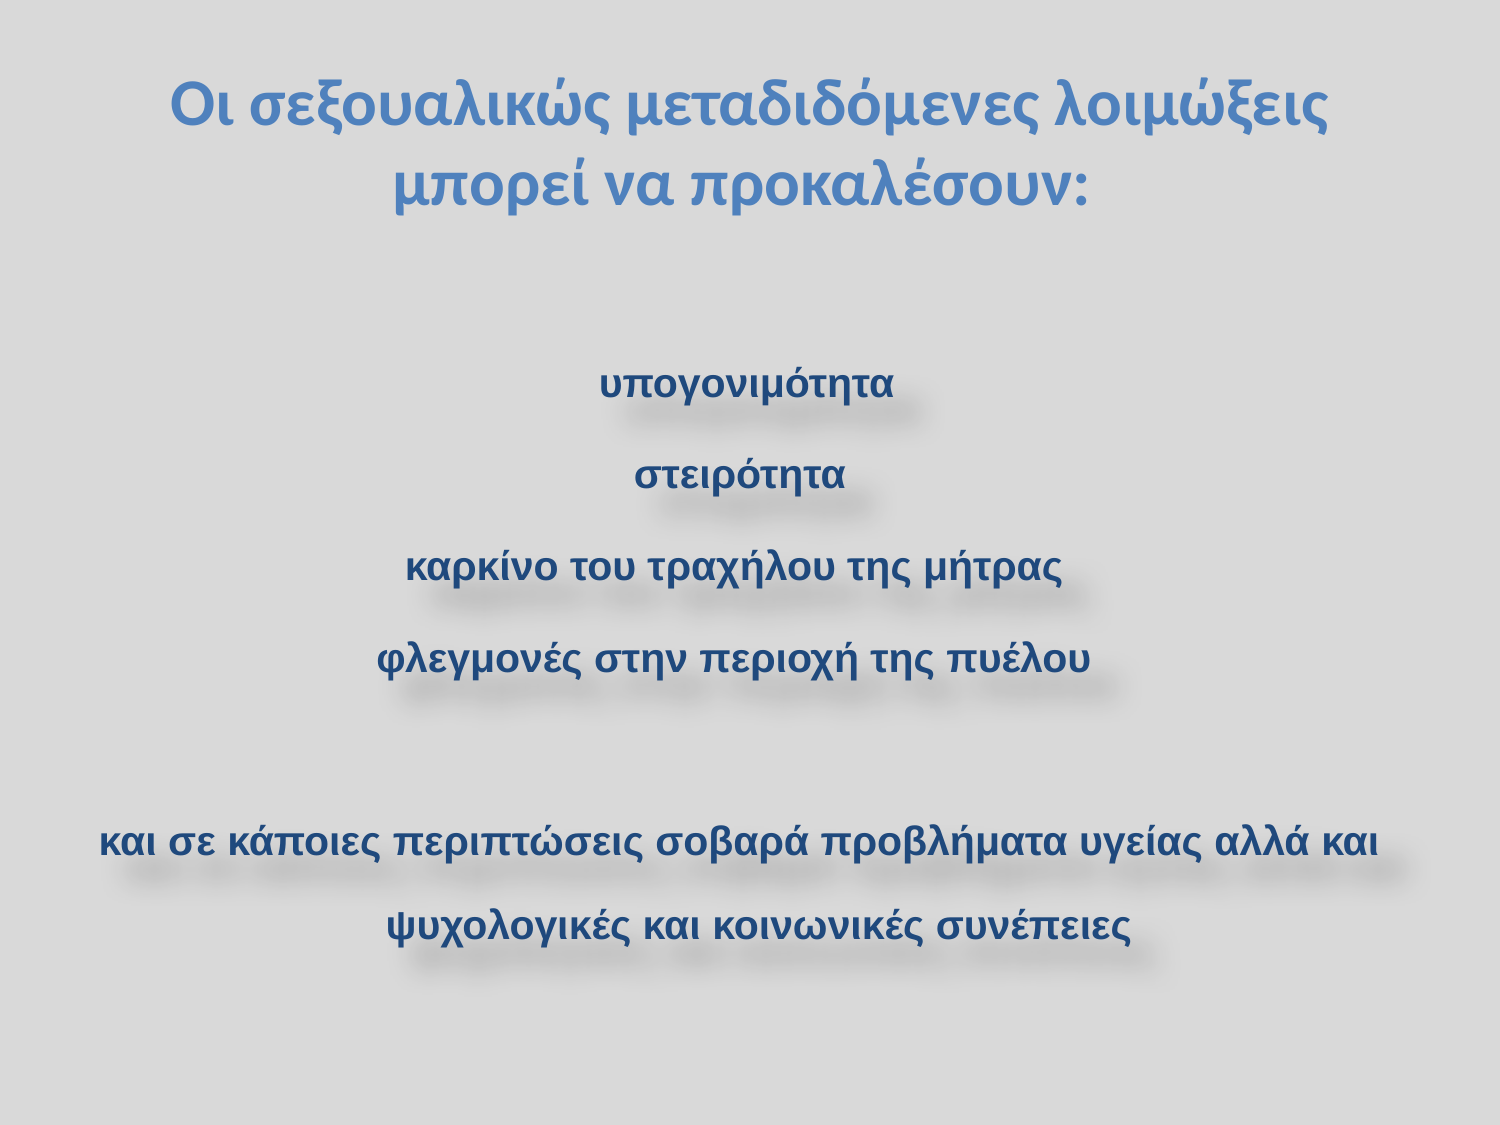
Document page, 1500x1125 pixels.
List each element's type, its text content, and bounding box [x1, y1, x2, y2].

title Οι σεξουαλικώς μεταδιδόμενες λοιμώξεις μπορεί να προκαλέσουν: [74, 44, 1426, 233]
list υπογονιμότητα στειρότητα καρκίνο του τραχήλου της μήτρας φλεγμονές στην περιοχή της πυέλου και σε κάποιες περιπτώσεις σοβαρά προβλήματα υγείας αλλά και ψυχολογικές και κοινωνικές συνέπειες [64, 314, 1416, 963]
